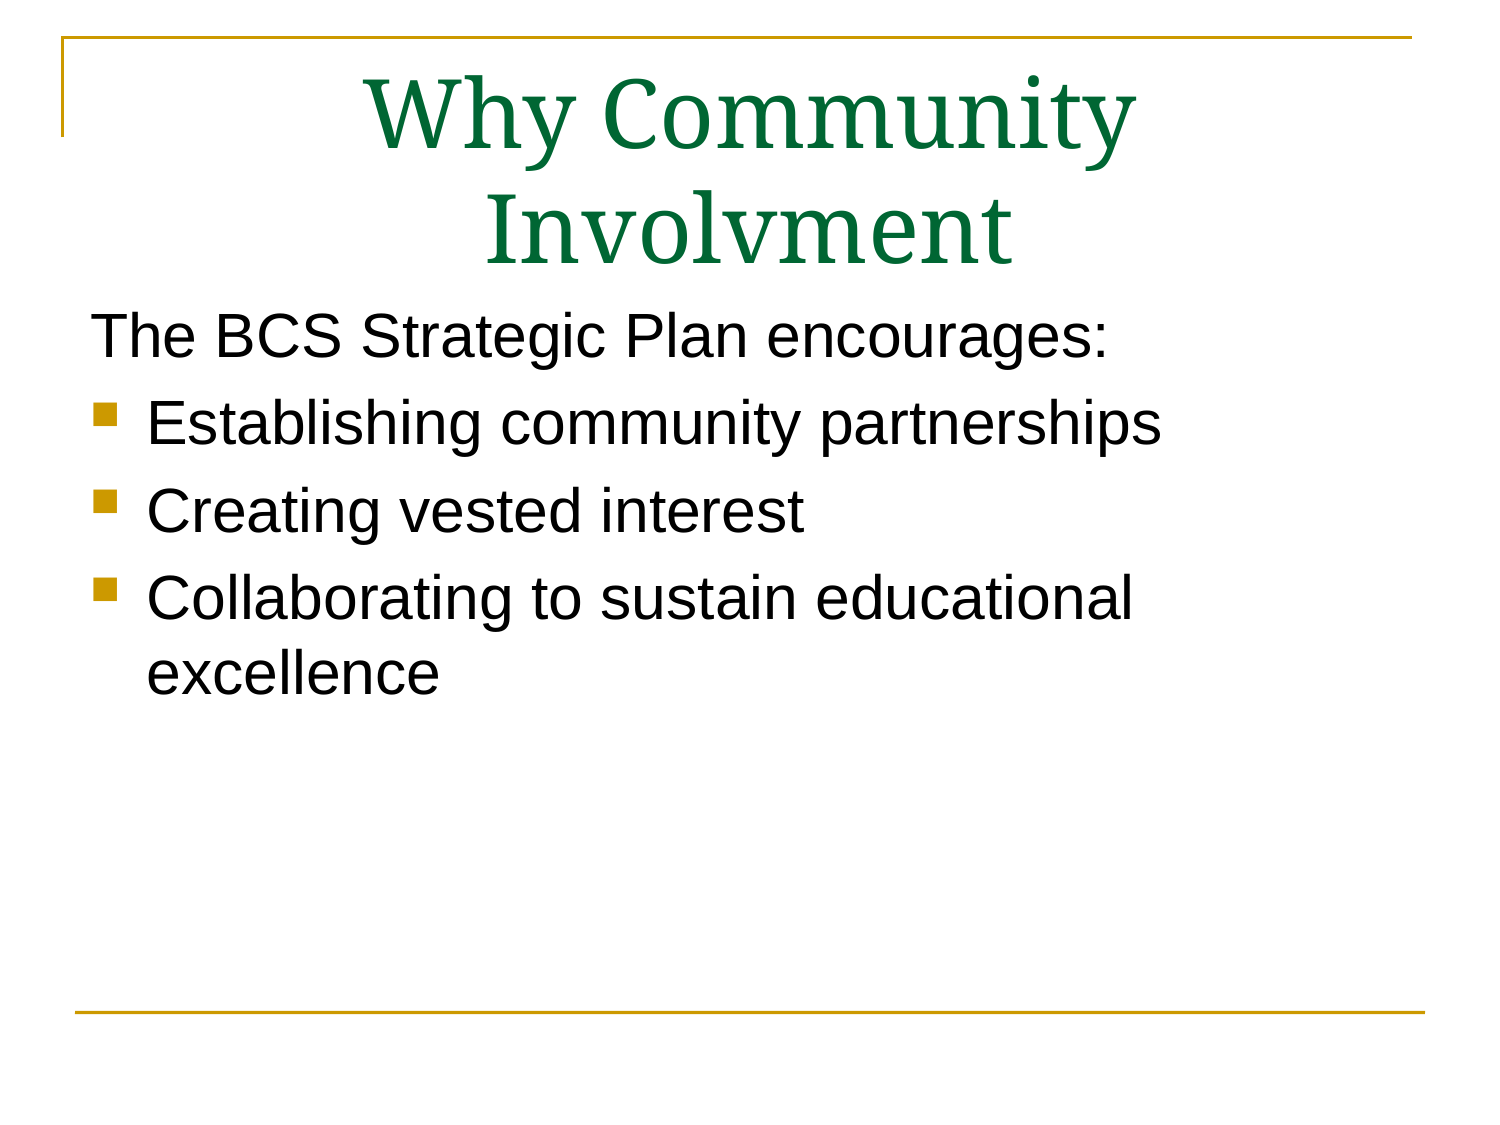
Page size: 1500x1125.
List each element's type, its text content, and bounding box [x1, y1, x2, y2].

title Why Community Involvment [74, 45, 1426, 233]
list The BCS Strategic Plan encourages: Establishing community partnerships Creating vested interest Collaborating to sustain educational excellence [74, 287, 1426, 738]
